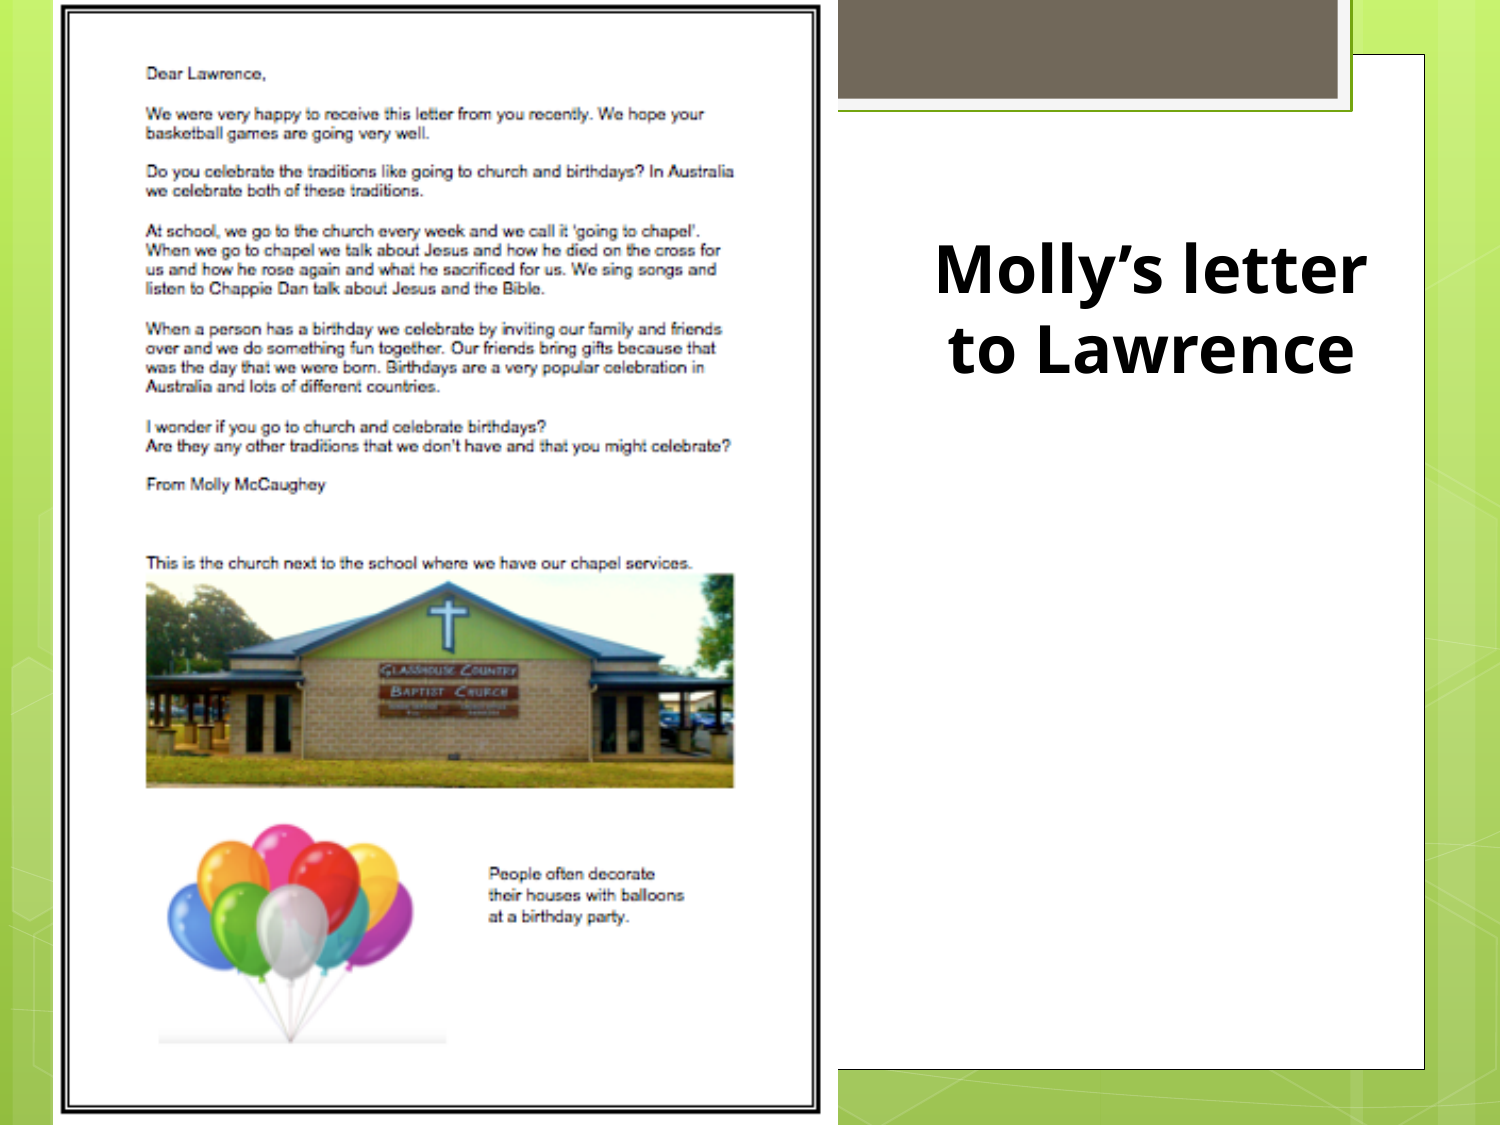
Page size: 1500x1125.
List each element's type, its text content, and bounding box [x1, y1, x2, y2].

text_box Molly’s letter to Lawrence [915, 219, 1388, 395]
picture [52, 0, 838, 1125]
